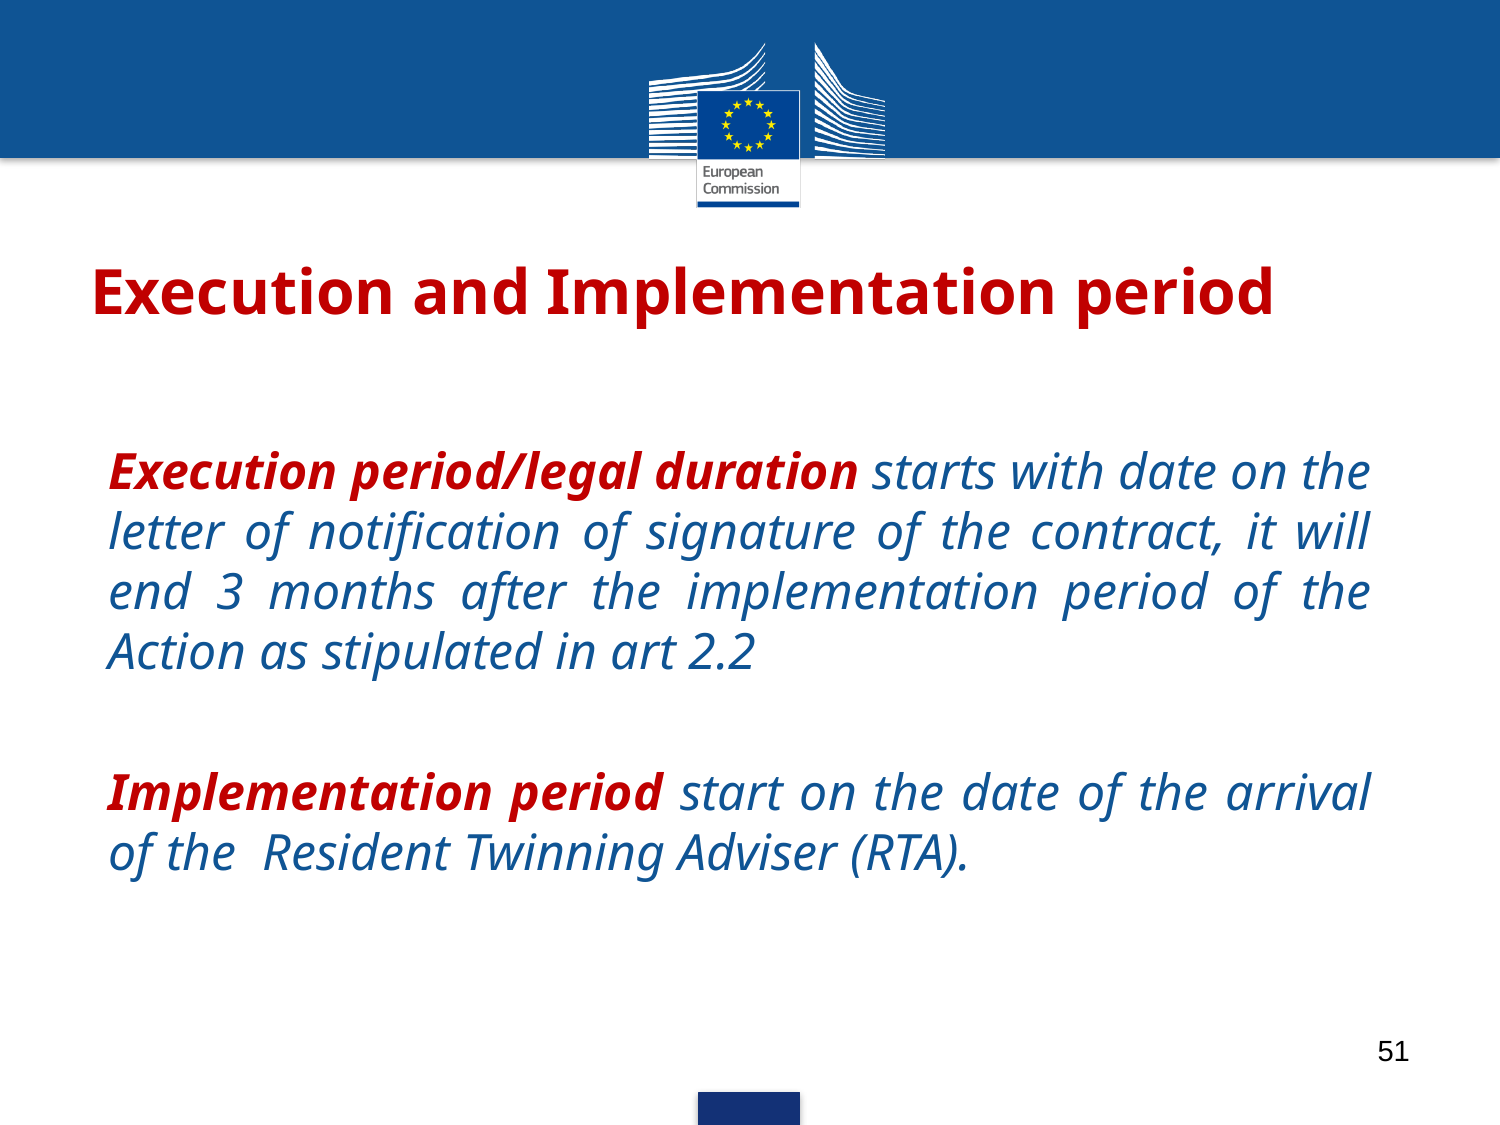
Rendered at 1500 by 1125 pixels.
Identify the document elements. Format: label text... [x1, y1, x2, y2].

picture [649, 42, 885, 208]
slide_number 51 [1074, 1024, 1425, 1103]
title Execution and Implementation period [75, 212, 1463, 367]
list Execution period/legal duration starts with date on the letter of notification of signature of the contract, it will end 3 months after the implementation period of the Action as stipulated in art 2.2 Implementation period start on the date of the arrival of the Resident Twinning Adviser (RTA). [37, 362, 1388, 942]
